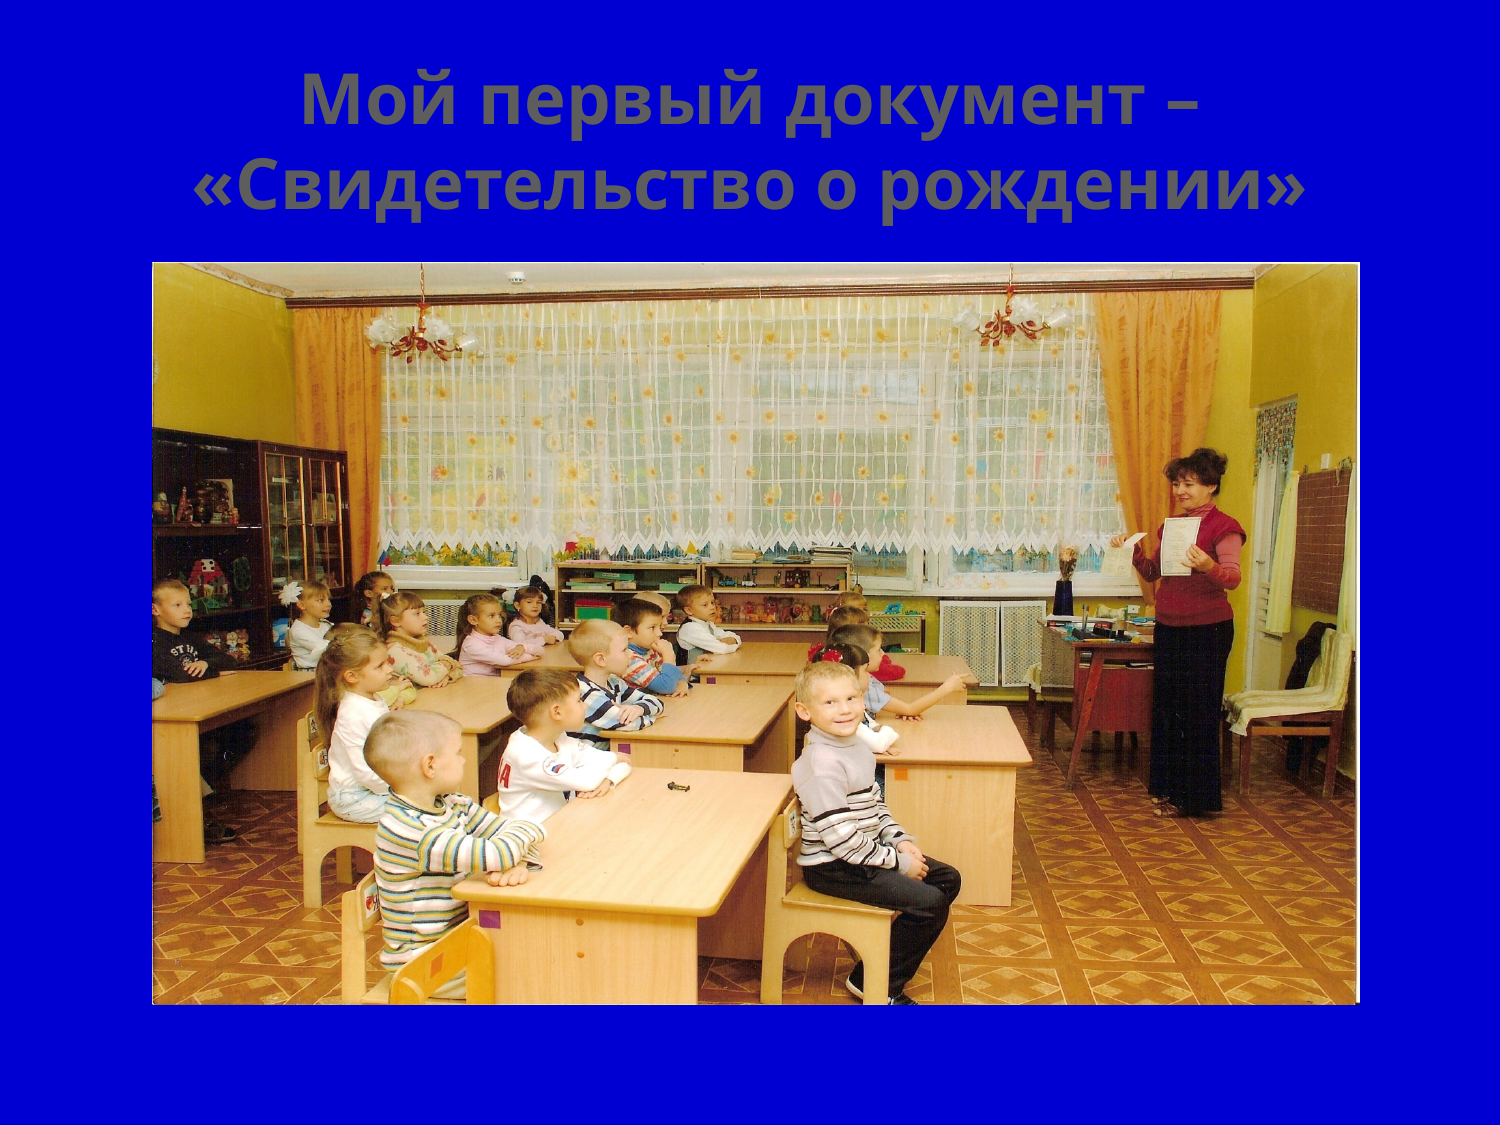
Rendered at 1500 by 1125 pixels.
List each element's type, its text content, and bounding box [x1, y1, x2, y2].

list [152, 262, 1360, 1006]
title Мой первый документ – «Свидетельство о рождении» [74, 44, 1426, 233]
